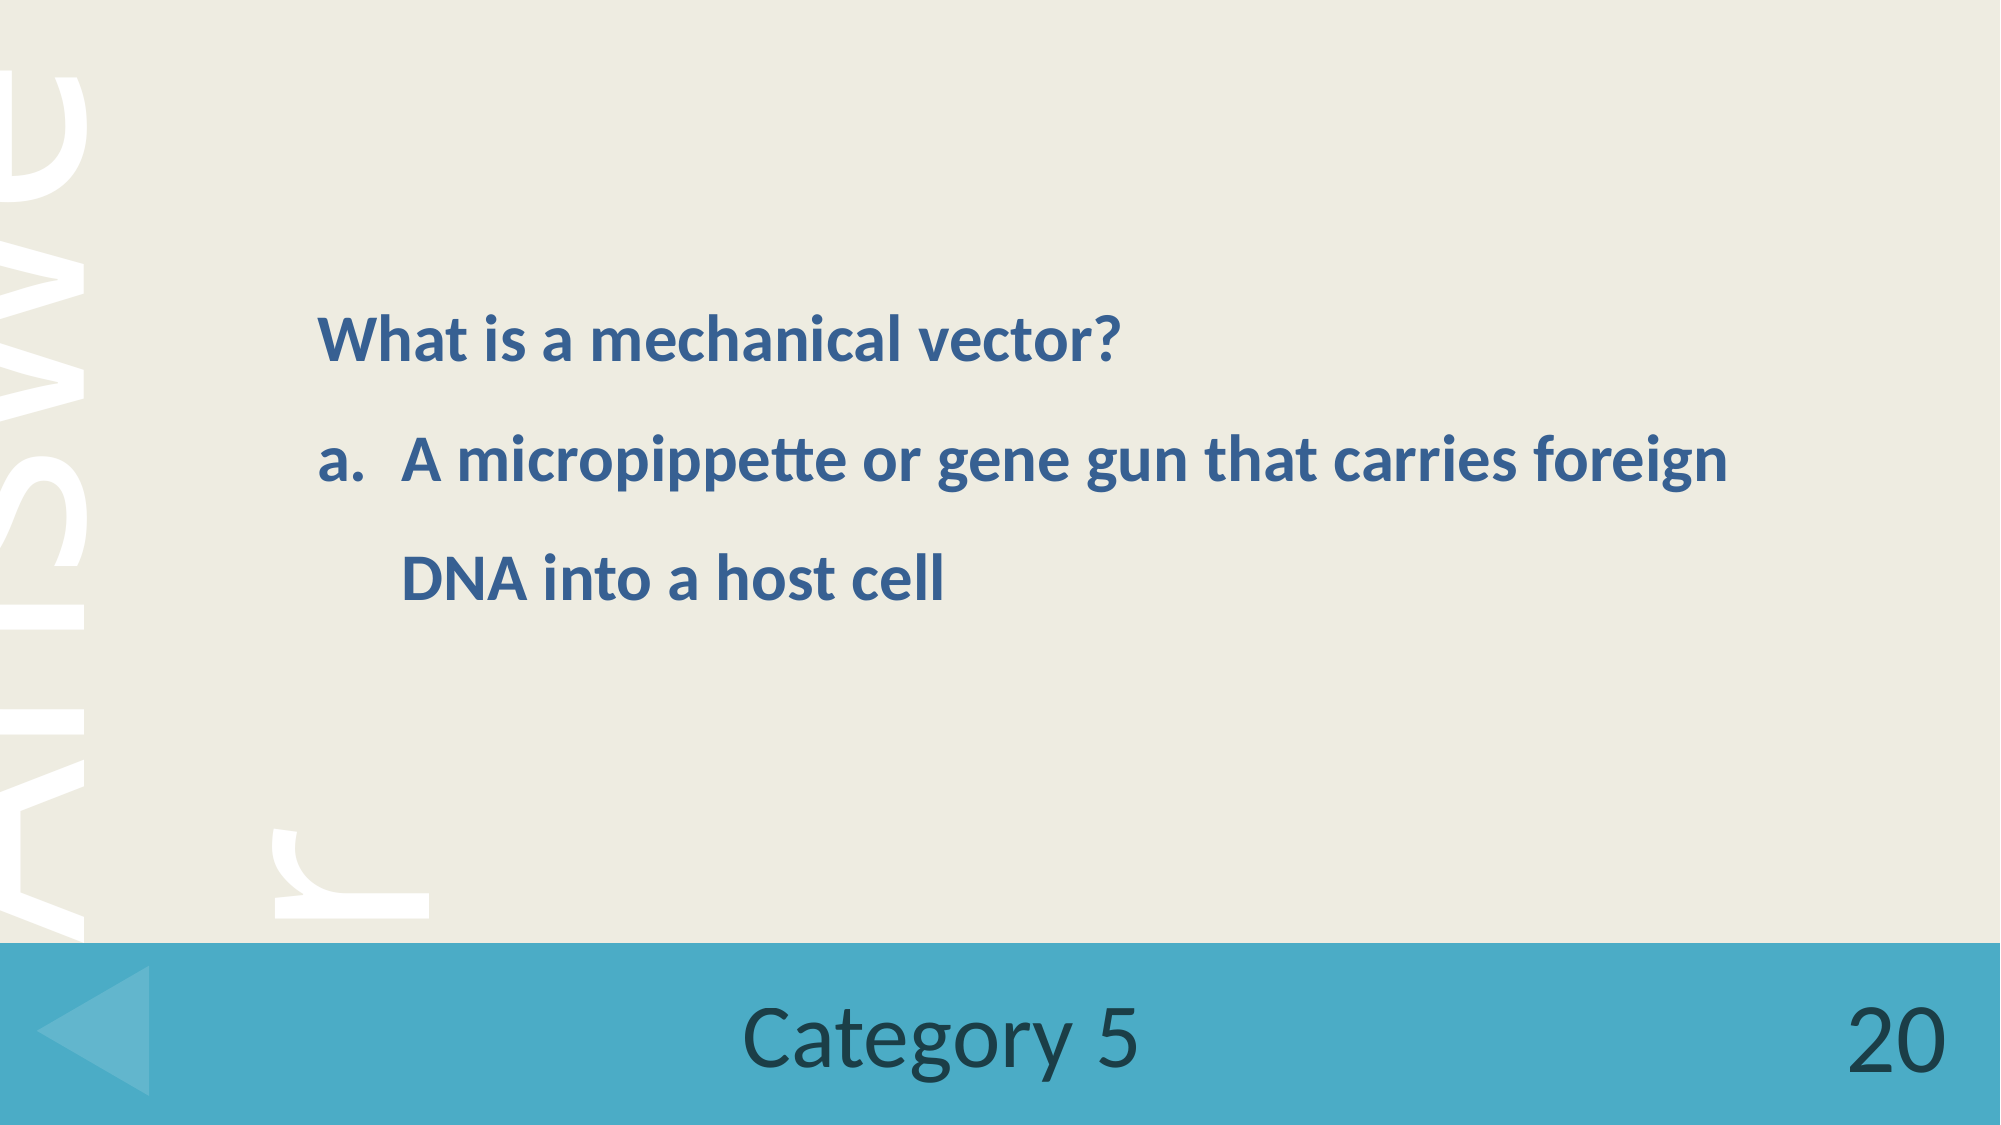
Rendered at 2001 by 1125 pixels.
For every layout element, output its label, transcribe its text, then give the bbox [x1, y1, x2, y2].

title Category 5 [42, 937, 1843, 1125]
list What is a mechanical vector? A micropippette or gene gun that carries foreign DNA into a host cell [302, 142, 1862, 847]
list 20 [1843, 967, 1963, 1097]
